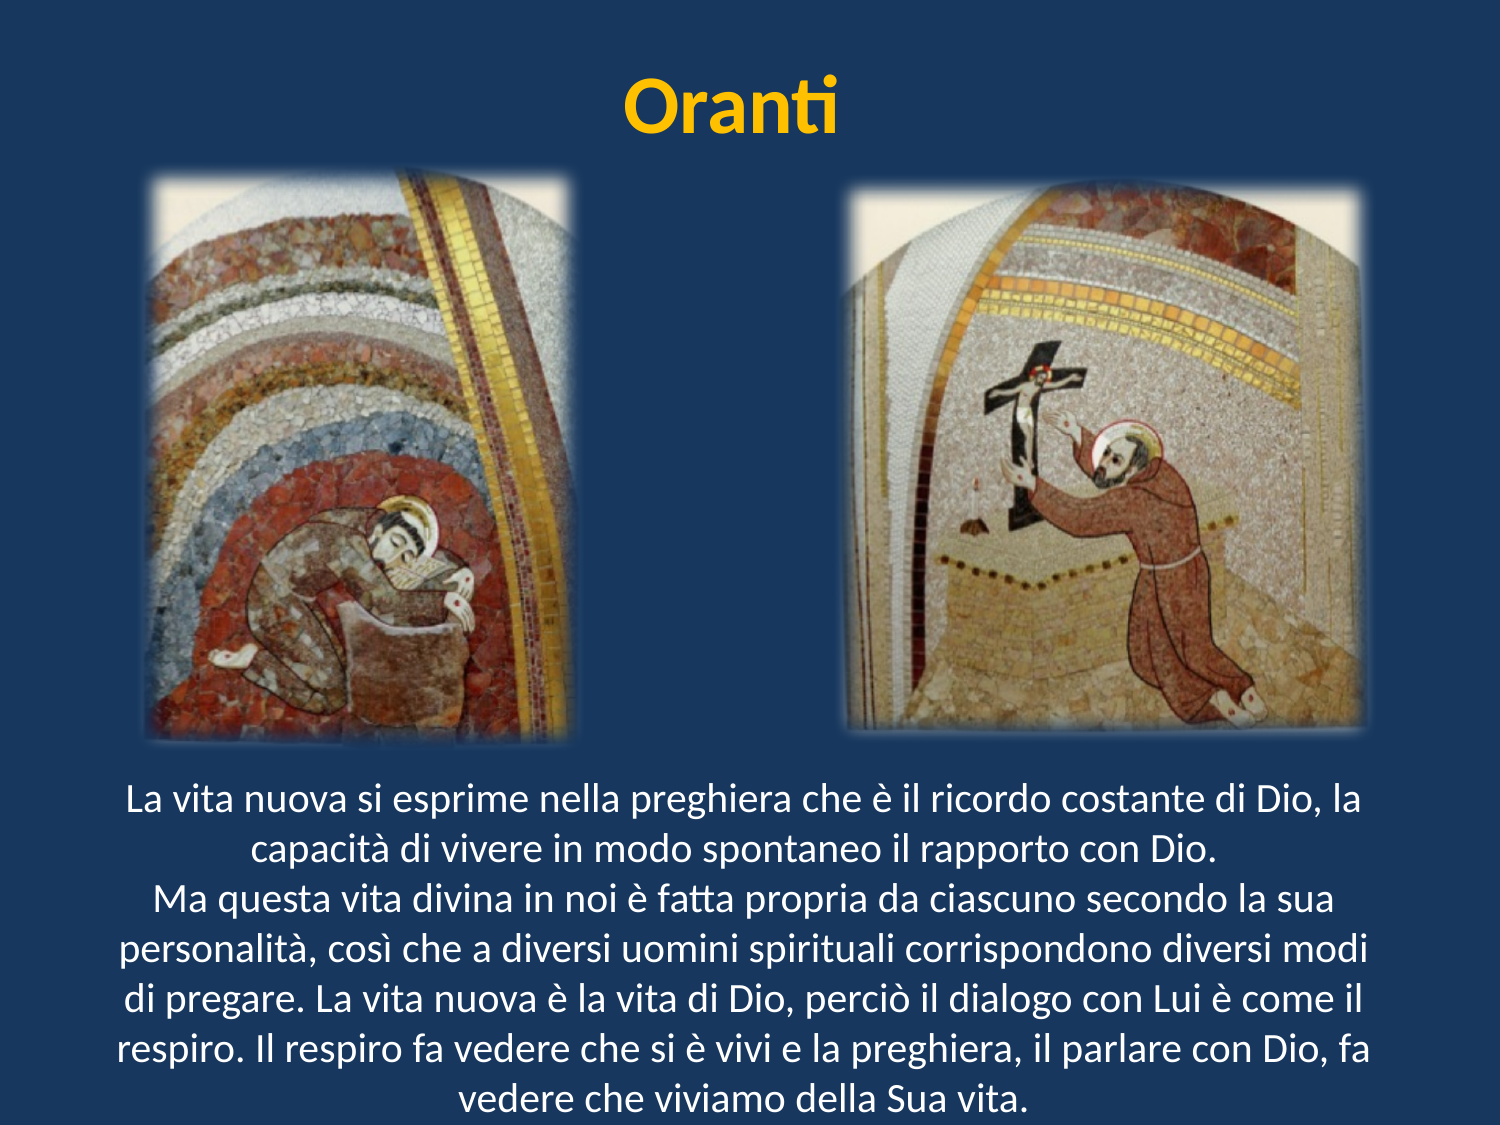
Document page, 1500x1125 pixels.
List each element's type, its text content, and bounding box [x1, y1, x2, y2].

picture [818, 186, 1391, 731]
picture [64, 177, 656, 736]
text_box Oranti [608, 42, 939, 158]
text_box La vita nuova si esprime nella preghiera che è il ricordo costante di Dio, la capacità di vivere in modo spontaneo il rapporto con Dio. Ma questa vita divina in noi è fatta propria da ciascuno secondo la sua personalità, così che a diversi uomini spirituali corrispondono diversi modi di pregare. La vita nuova è la vita di Dio, perciò il dialogo con Lui è come il respiro. Il respiro fa vedere che si è vivi e la preghiera, il parlare con Dio, fa vedere che viviamo della Sua vita. [100, 763, 1388, 1125]
